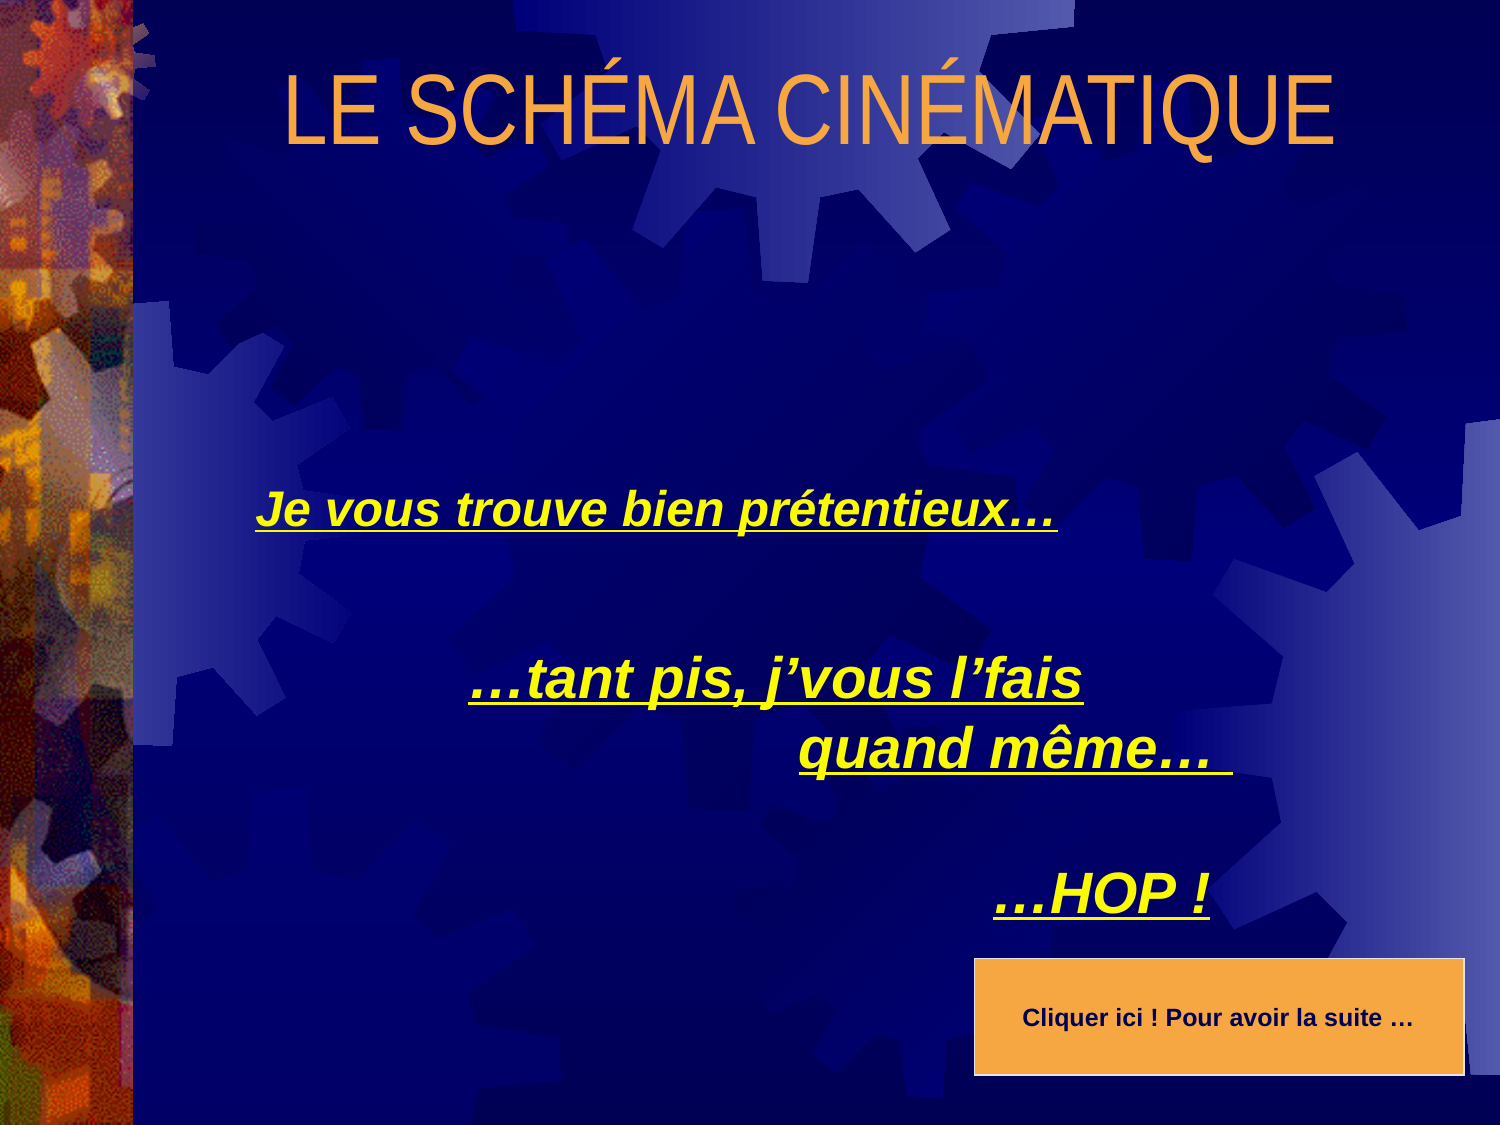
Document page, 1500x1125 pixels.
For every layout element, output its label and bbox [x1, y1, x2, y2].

text_box [0, 0, 1500, 1125]
